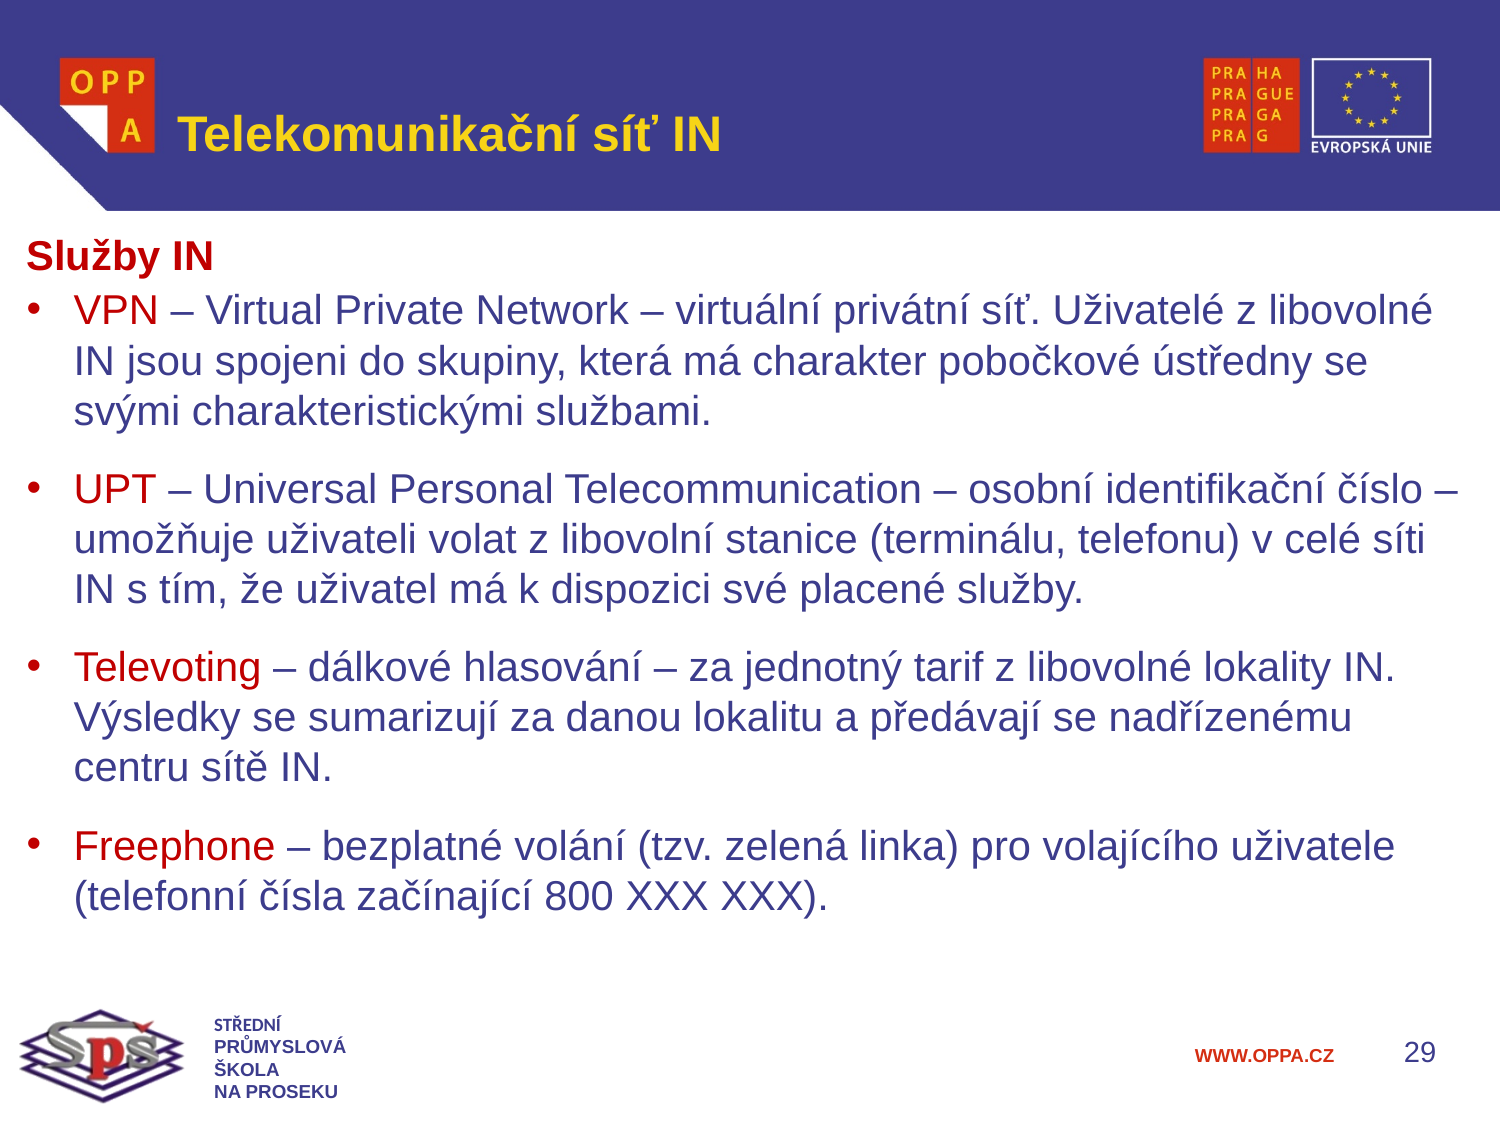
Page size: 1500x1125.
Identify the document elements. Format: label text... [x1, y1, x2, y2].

title Telekomunikační síť IN [177, 38, 1137, 162]
picture [19, 1001, 186, 1107]
picture [0, 0, 1500, 211]
text_box Služby IN VPN – Virtual Private Network – virtuální privátní síť. Uživatelé z libovolné IN jsou spojeni do skupiny, která má charakter pobočkové ústředny se svými charakteristickými službami. UPT – Universal Personal Telecommunication – osobní identifikační číslo – umožňuje uživateli volat z libovolní stanice (terminálu, telefonu) v celé síti IN s tím, že uživatel má k dispozici své placené služby. Televoting – dálkové hlasování – za jednotný tarif z libovolné lokality IN. Výsledky se sumarizují za danou lokalitu a předávají se nadřízenému centru sítě IN. Freephone – bezplatné volání (tzv. zelená linka) pro volajícího uživatele (telefonní čísla začínající 800 XXX XXX). [11, 221, 1495, 981]
text_box STŘEDNÍ PRŮMYSLOVÁ ŠKOLA NA PROSEKU [199, 1004, 509, 1110]
slide_number 29 [1339, 1015, 1437, 1069]
